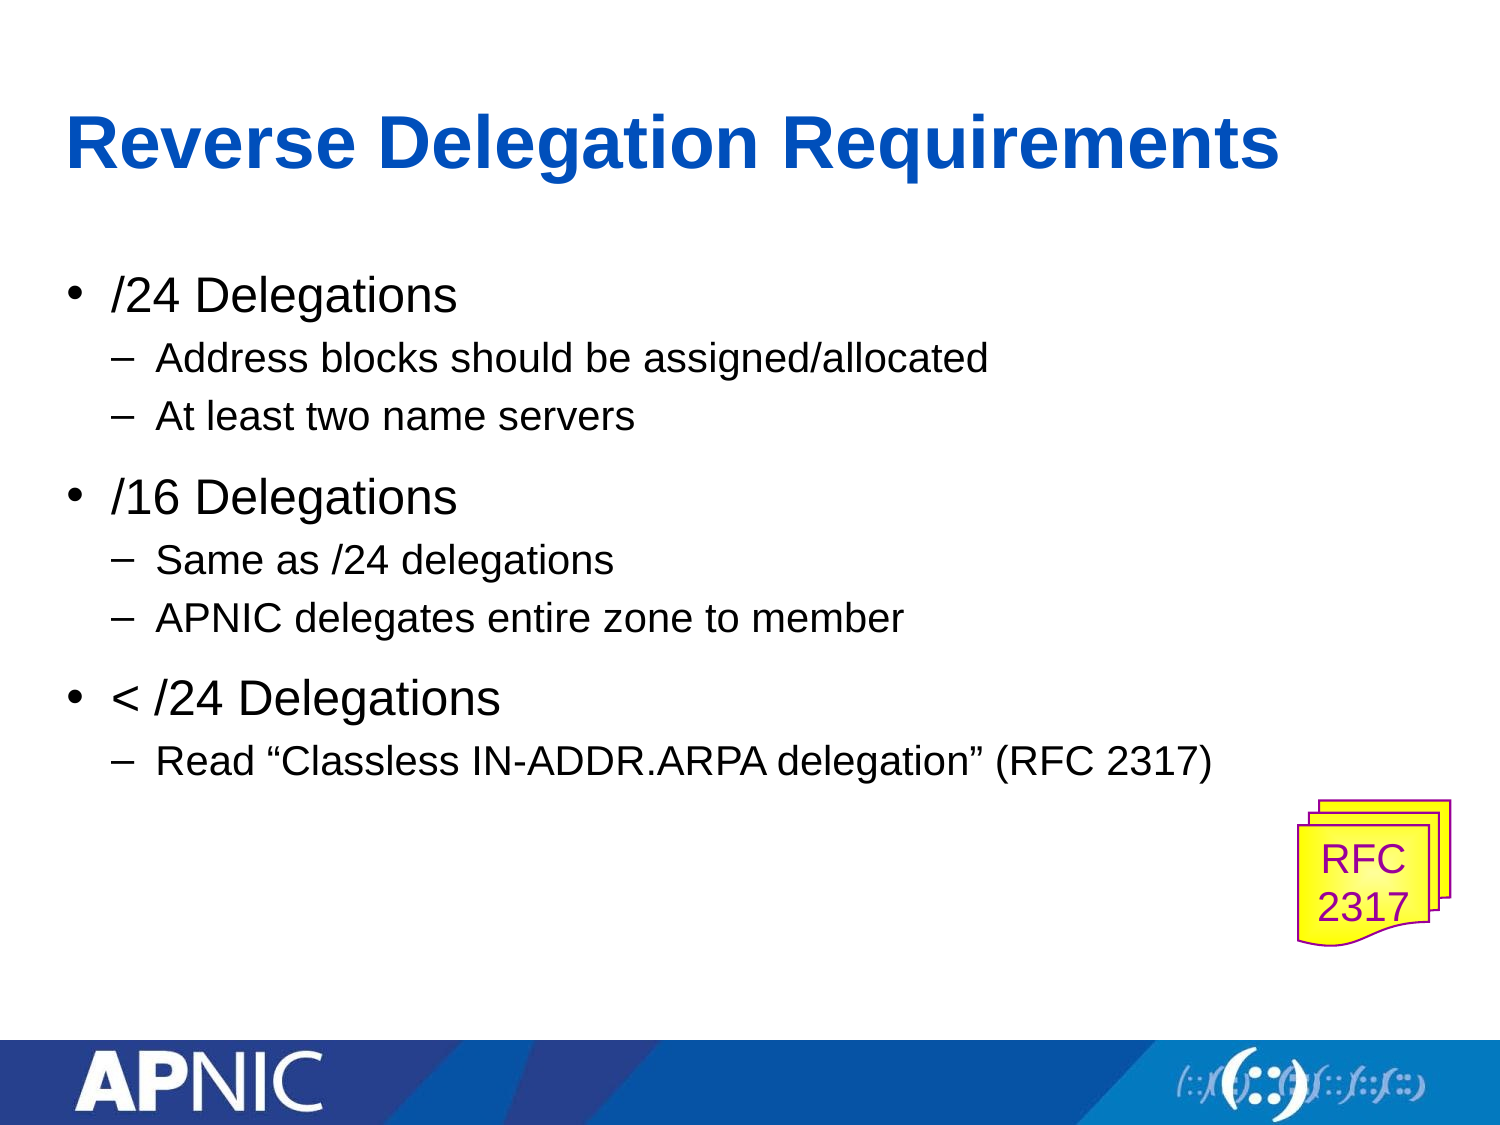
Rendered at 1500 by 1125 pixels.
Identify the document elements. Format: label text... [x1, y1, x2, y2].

title Reverse Delegation Requirements [64, 45, 1436, 233]
picture [0, 1040, 1500, 1125]
text_box RFC 2317 [1298, 800, 1451, 946]
list /24 Delegations Address blocks should be assigned/allocated At least two name servers /16 Delegations Same as /24 delegations APNIC delegates entire zone to member < /24 Delegations Read “Classless IN-ADDR.ARPA delegation” (RFC 2317) [66, 262, 1437, 1012]
